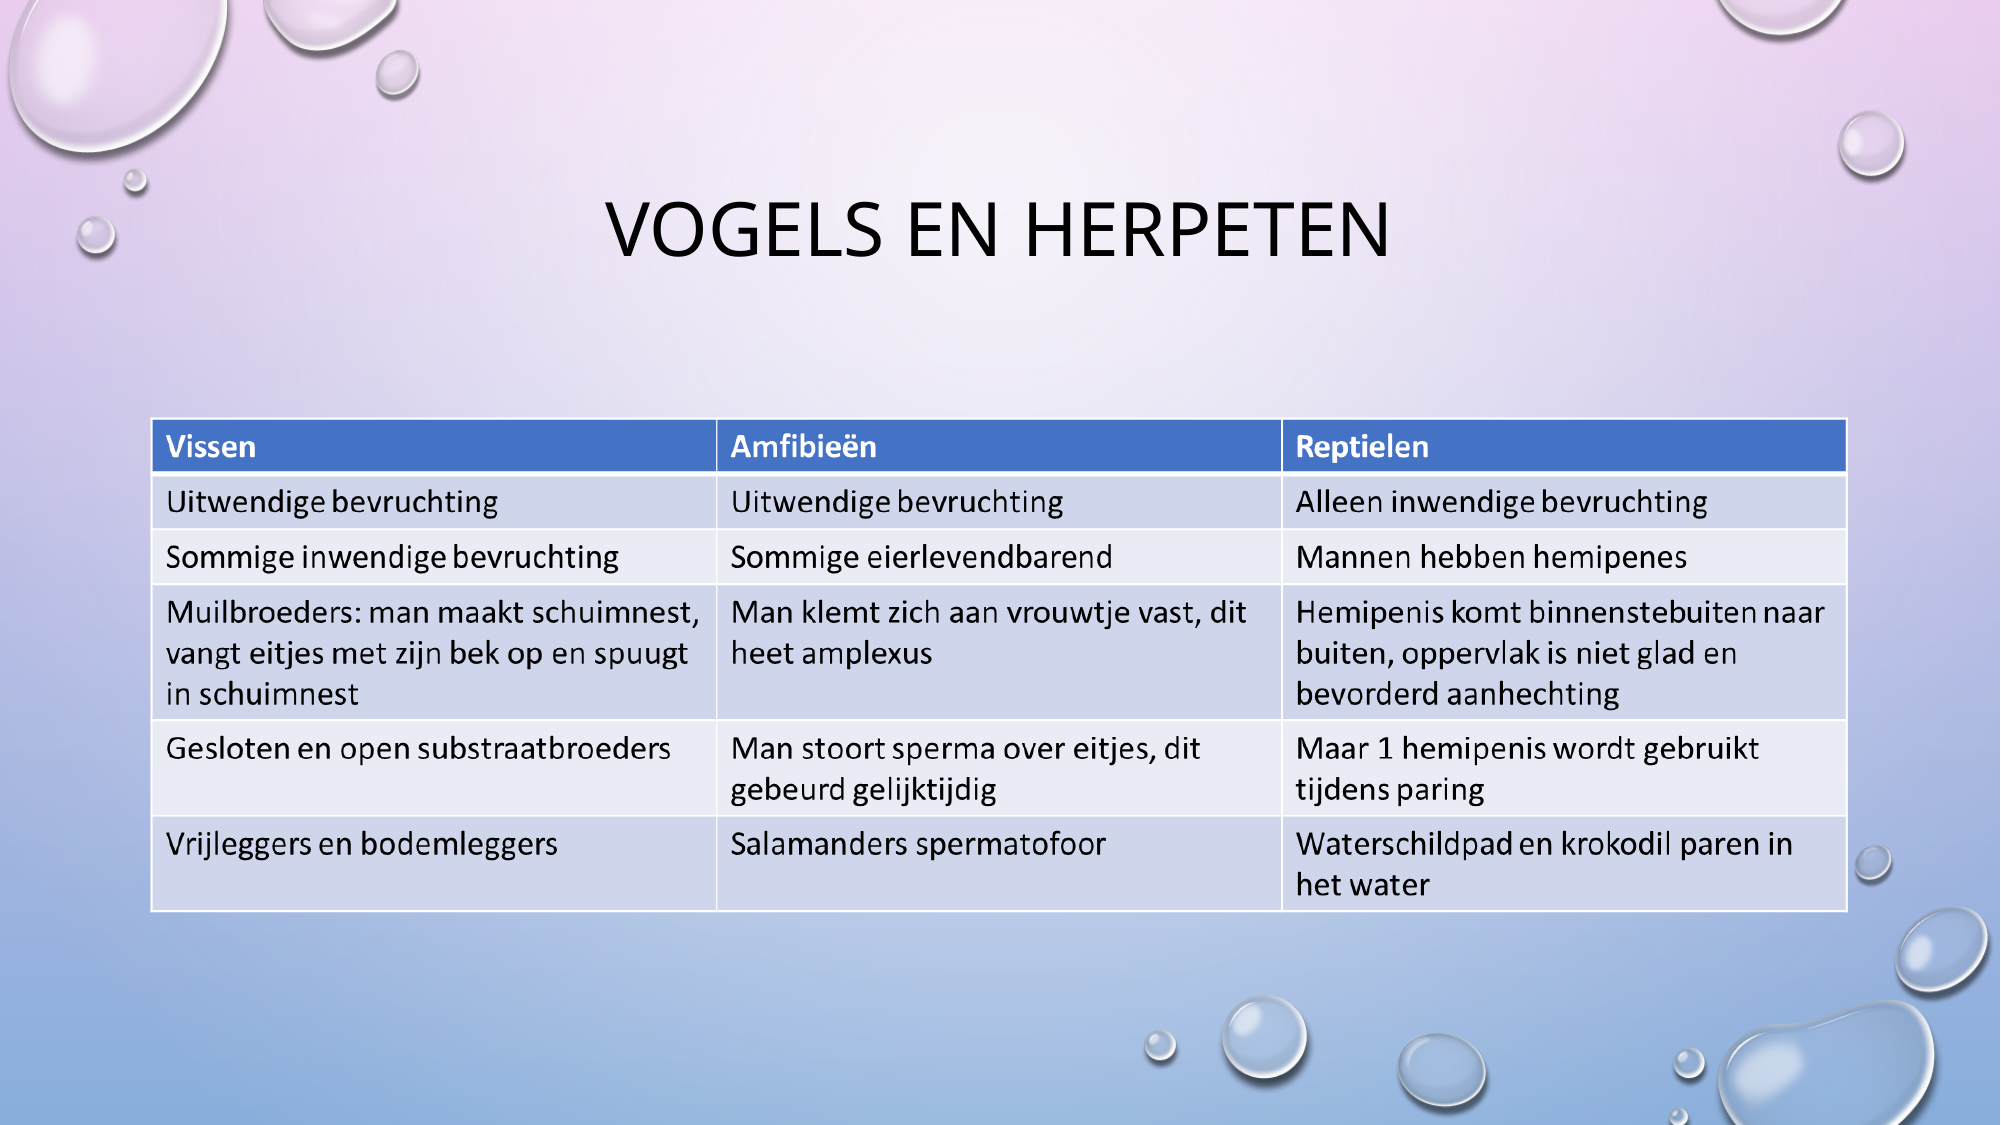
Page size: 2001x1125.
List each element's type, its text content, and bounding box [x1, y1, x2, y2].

picture [0, 0, 2000, 1125]
title Vogels en herpeten [149, 101, 1851, 364]
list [149, 413, 1851, 925]
